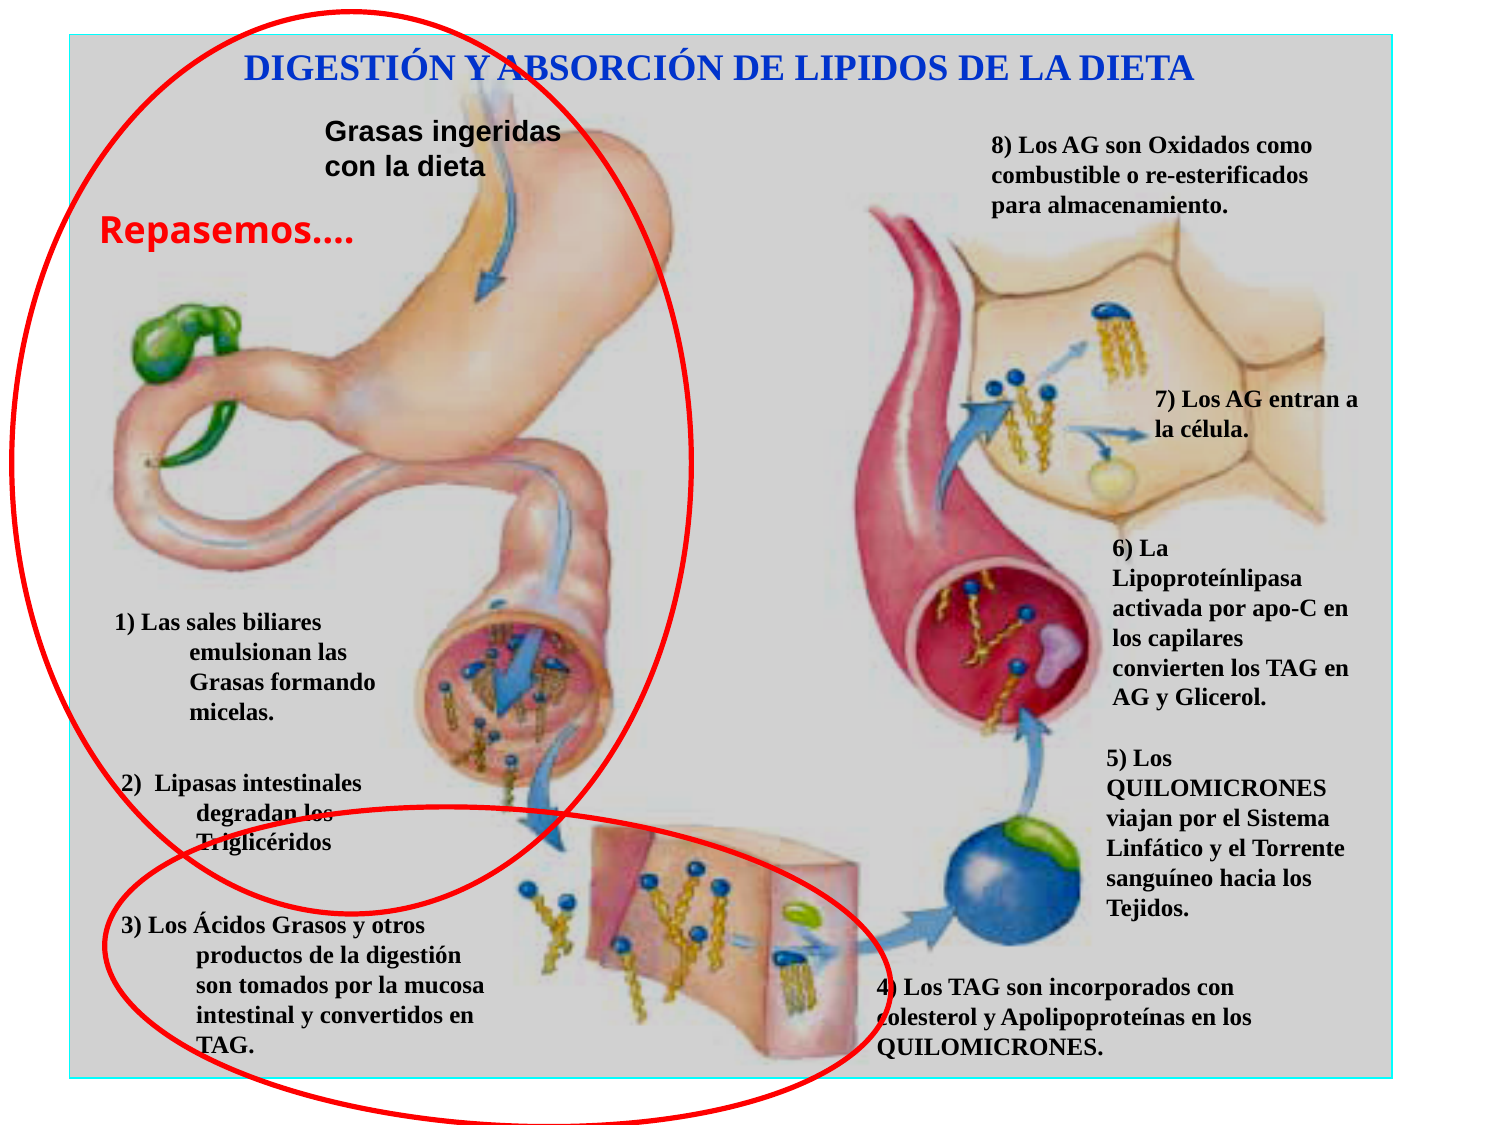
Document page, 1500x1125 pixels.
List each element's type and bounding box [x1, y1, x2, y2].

text_box [9, 215, 65, 711]
text_box [70, 34, 1395, 1121]
text_box [242, 9, 461, 33]
